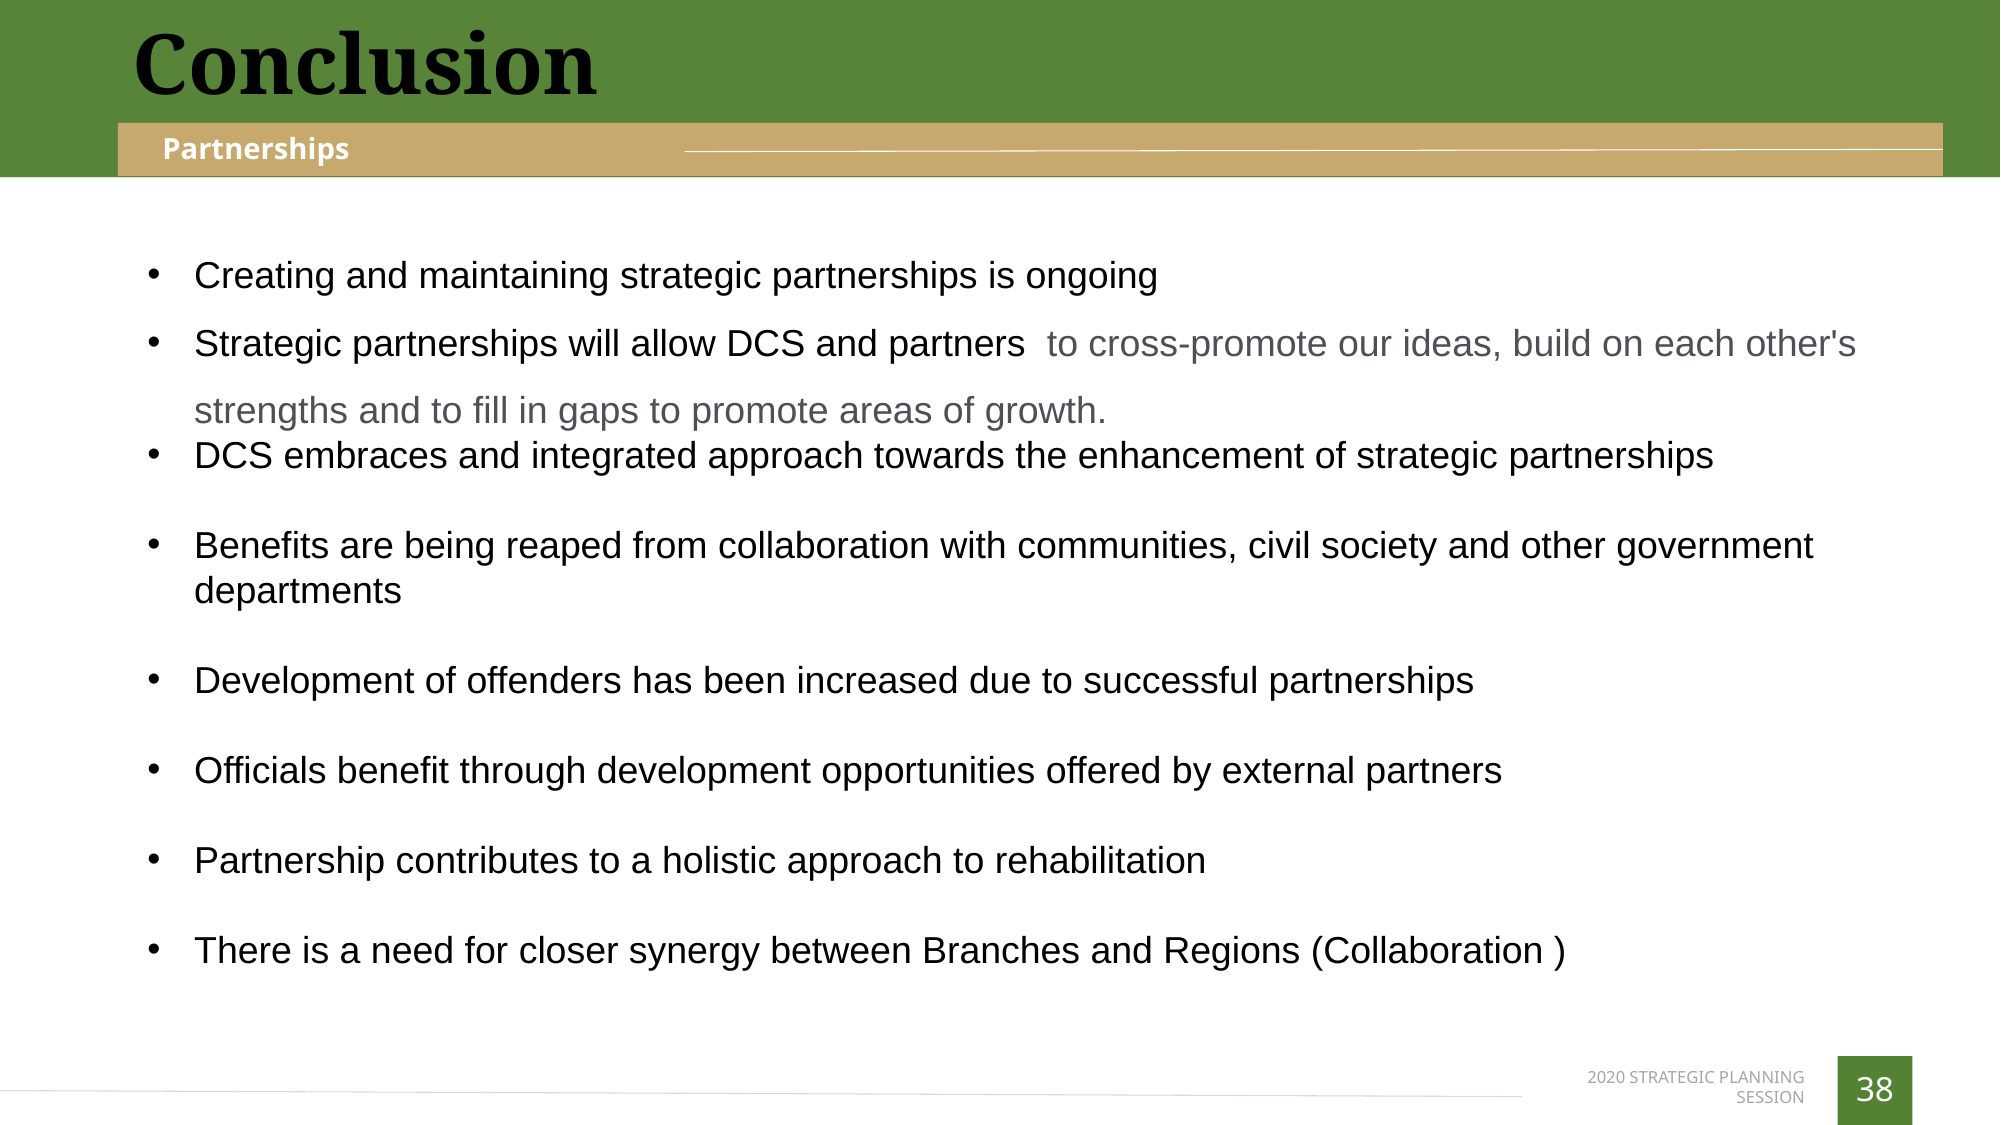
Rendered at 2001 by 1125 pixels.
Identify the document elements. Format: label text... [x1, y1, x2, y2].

text_box Partnerships [162, 135, 685, 166]
text_box Conclusion [117, 0, 2000, 135]
text_box [117, 135, 1943, 176]
text_box Creating and maintaining strategic partnerships is ongoing Strategic partnerships will allow DCS and partners to cross-promote our ideas, build on each other's strengths and to fill in gaps to promote areas of growth. DCS embraces and integrated approach towards the enhancement of strategic partnerships Benefits are being reaped from collaboration with communities, civil society and other government departments Development of offenders has been increased due to successful partnerships Officials benefit through development opportunities offered by external partners Partnership contributes to a holistic approach to rehabilitation There is a need for closer synergy between Branches and Regions (Collaboration ) [132, 221, 1929, 1099]
text_box [0, 0, 2000, 178]
